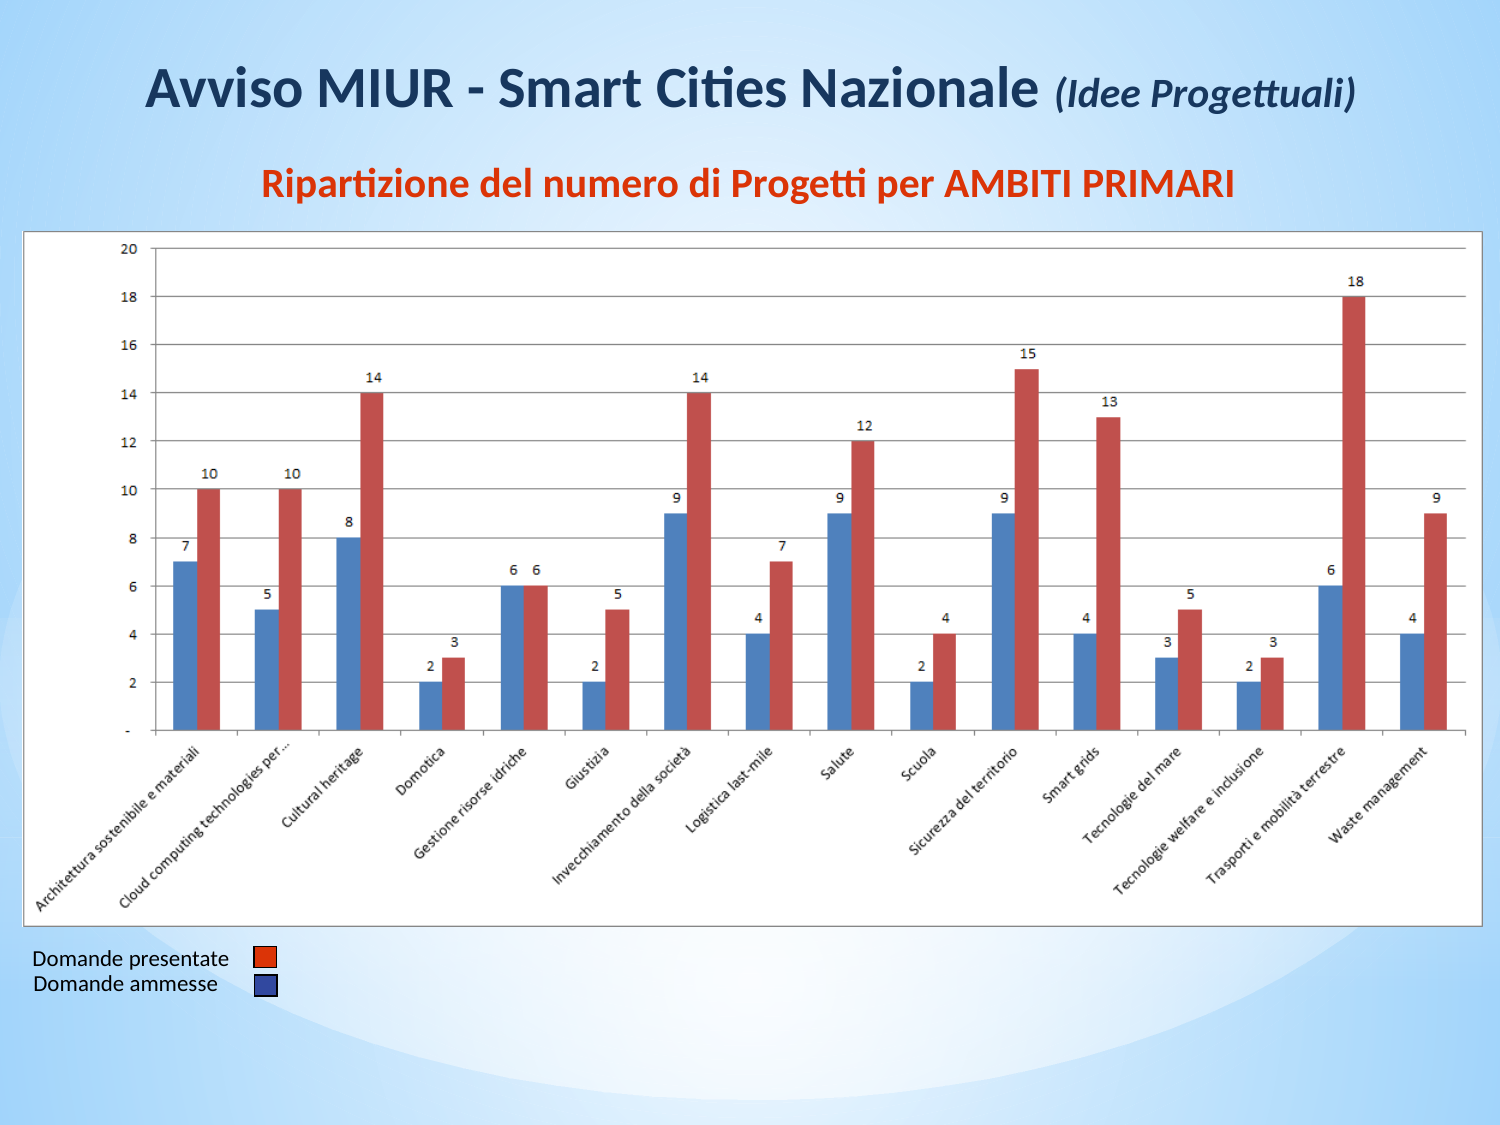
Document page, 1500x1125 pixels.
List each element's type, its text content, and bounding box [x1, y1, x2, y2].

text_box Domande ammesse [18, 961, 241, 1004]
text_box Domande presentate [17, 935, 292, 978]
text_box Avviso MIUR - Smart Cities Nazionale (Idee Progettuali) [76, 31, 1427, 138]
picture [22, 231, 1483, 927]
text_box Ripartizione del numero di Progetti per AMBITI PRIMARI [102, 148, 1395, 214]
text_box [254, 974, 278, 996]
text_box [254, 946, 277, 968]
